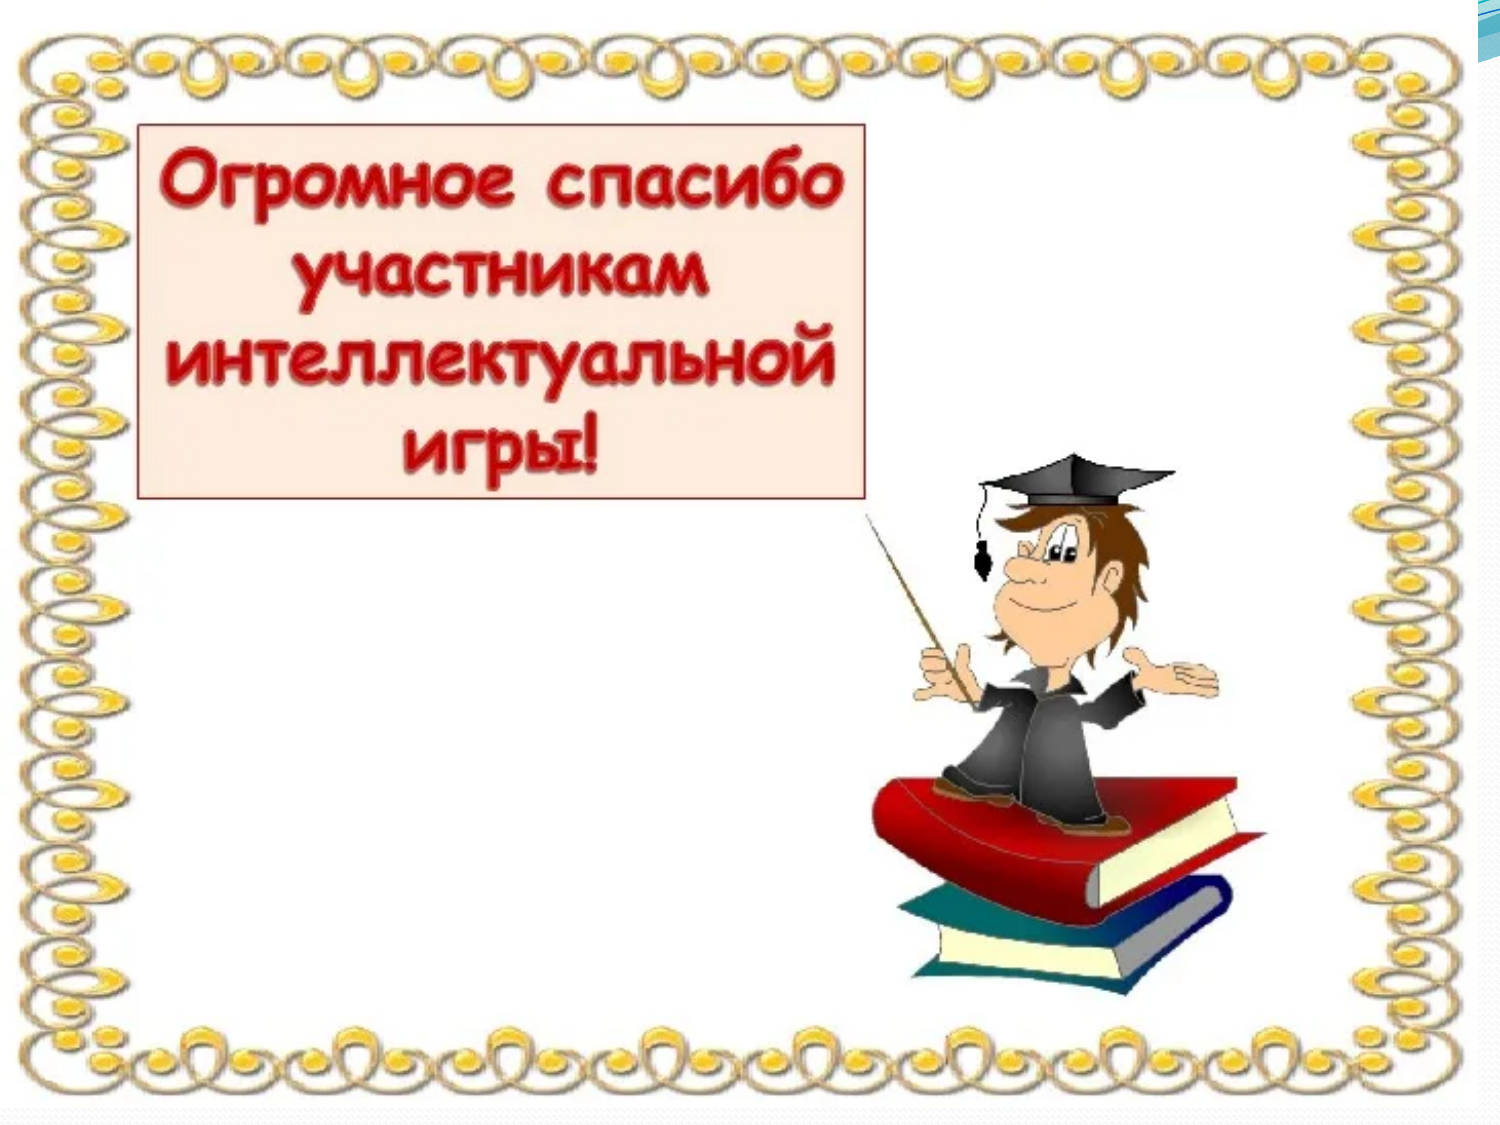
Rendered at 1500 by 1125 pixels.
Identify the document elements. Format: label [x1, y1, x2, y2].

list [0, 0, 1478, 1109]
